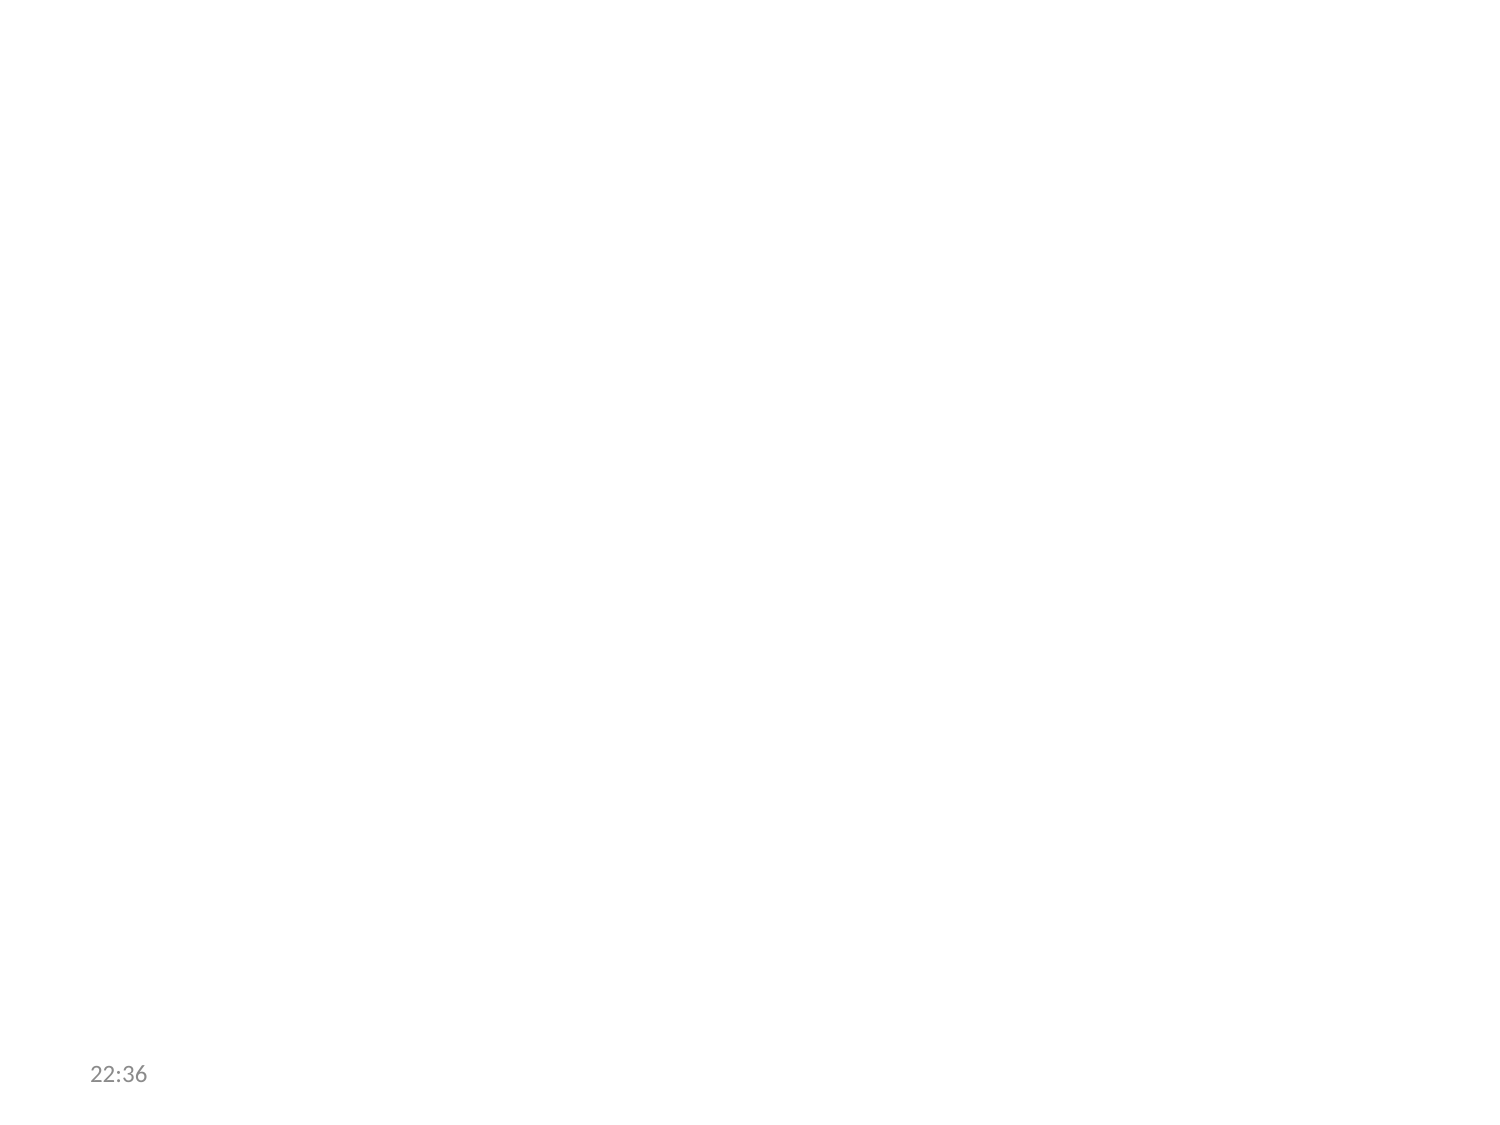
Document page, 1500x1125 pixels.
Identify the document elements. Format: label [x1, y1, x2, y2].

slide_number [75, 1042, 425, 1103]
